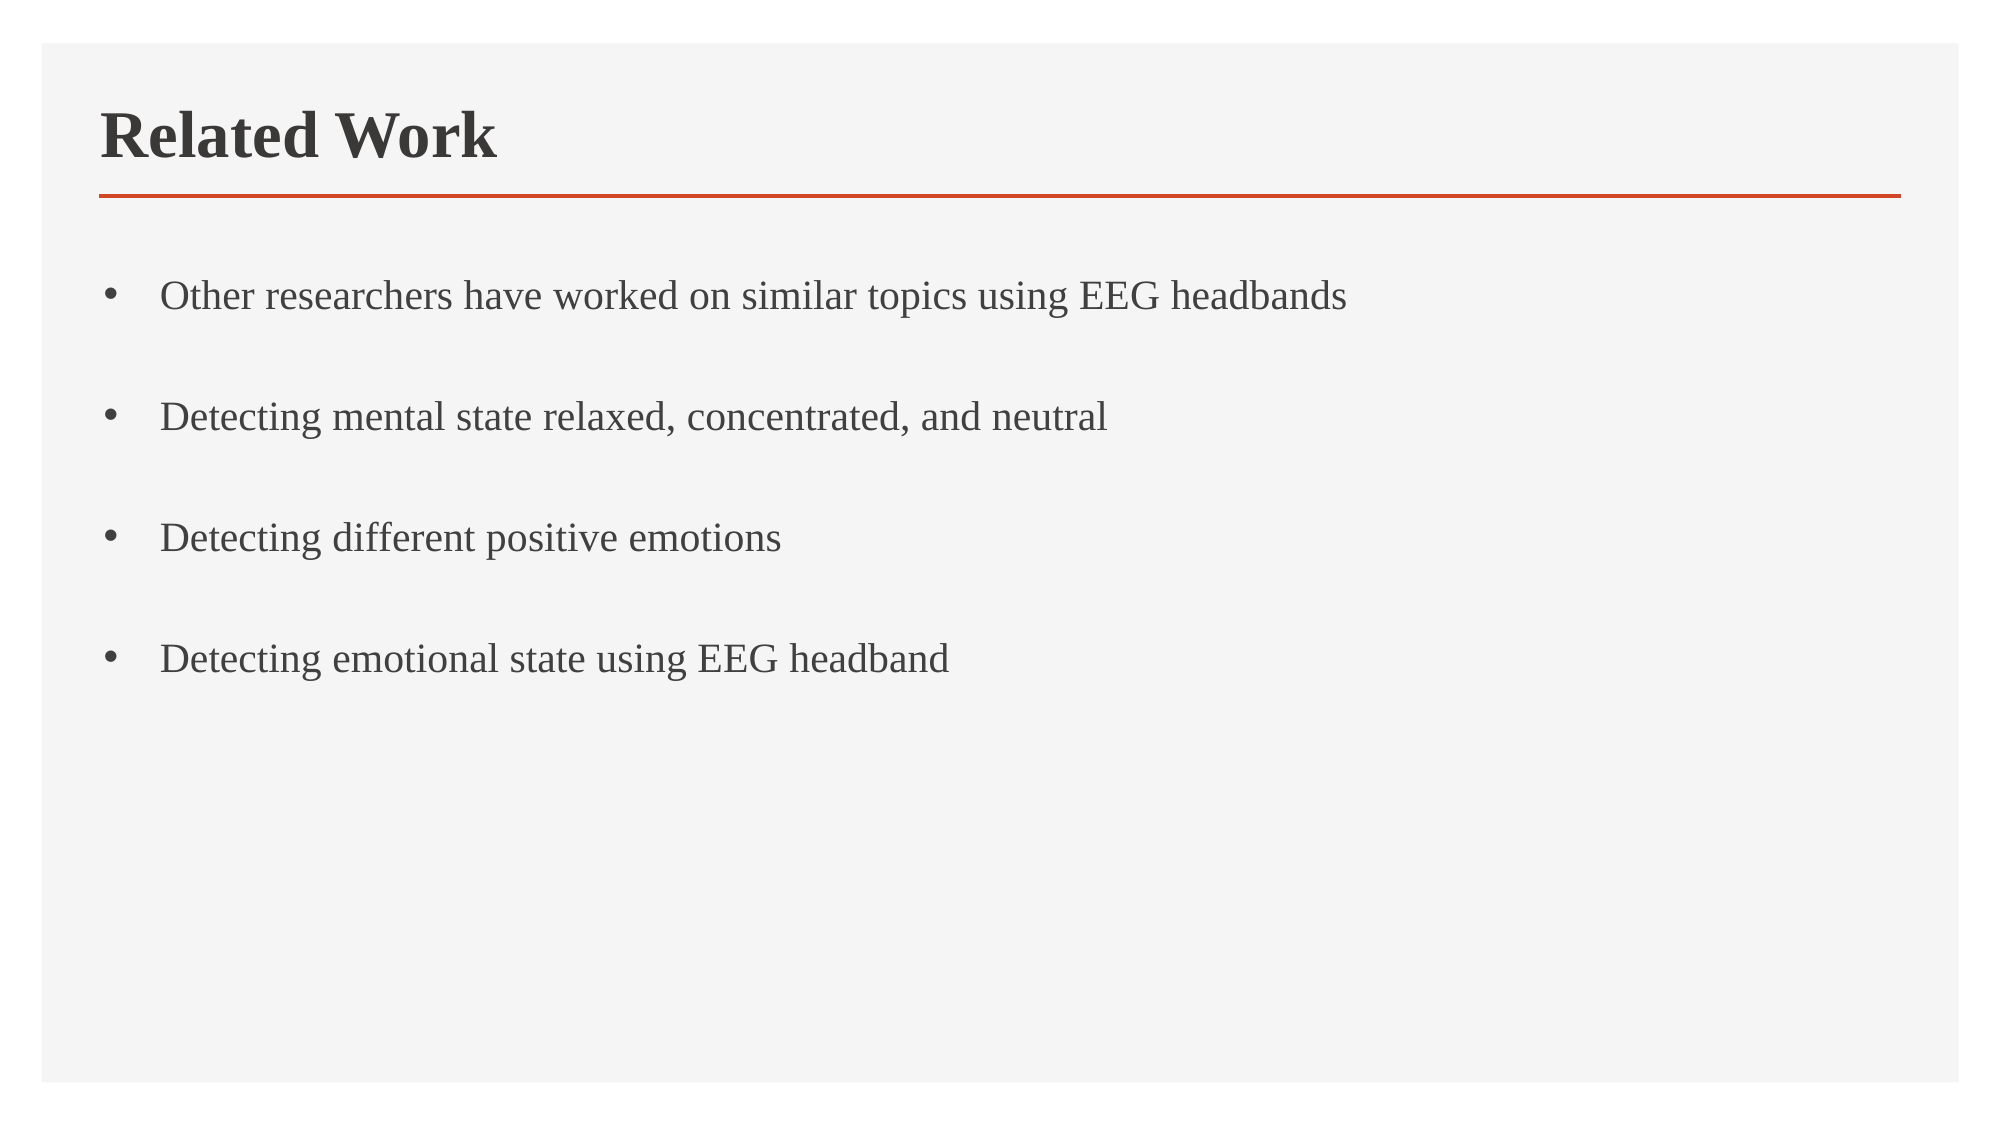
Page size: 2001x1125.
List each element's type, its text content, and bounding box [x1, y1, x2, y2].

list Other researchers have worked on similar topics using EEG headbands Detecting mental state relaxed, concentrated, and neutral Detecting different positive emotions Detecting emotional state using EEG headband [88, 235, 1907, 1052]
title Related Work [85, 73, 1214, 179]
